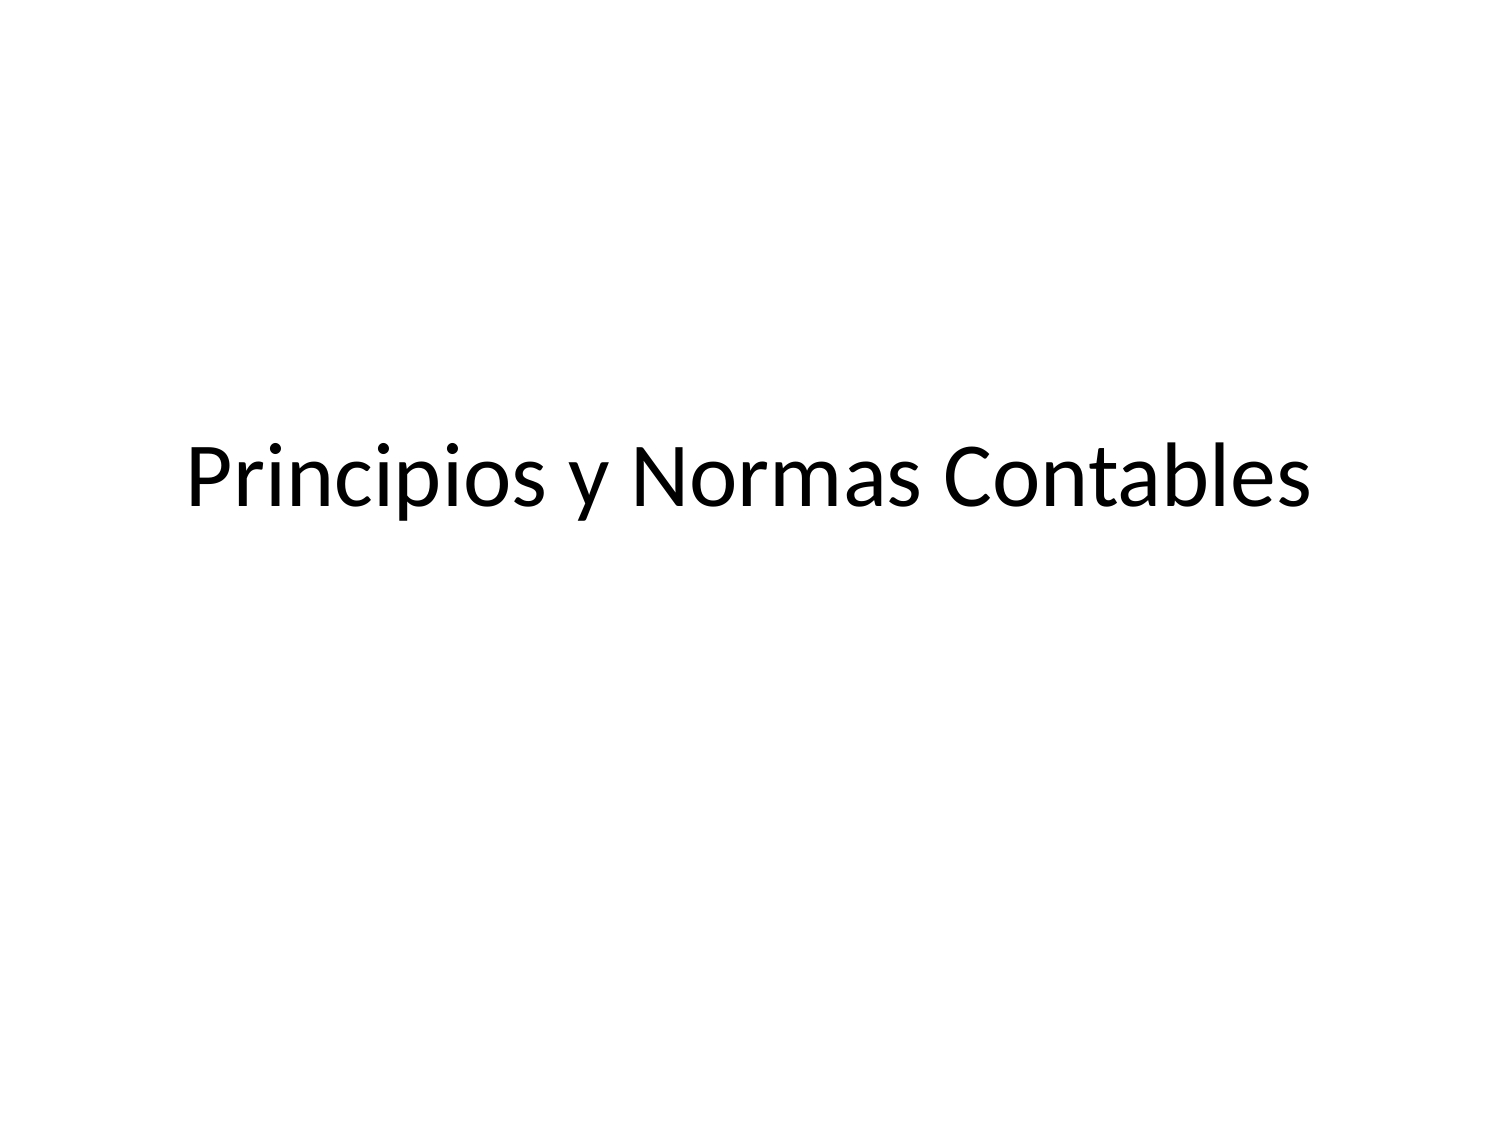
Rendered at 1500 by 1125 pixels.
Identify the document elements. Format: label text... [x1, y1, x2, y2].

title Principios y Normas Contables [112, 349, 1388, 591]
